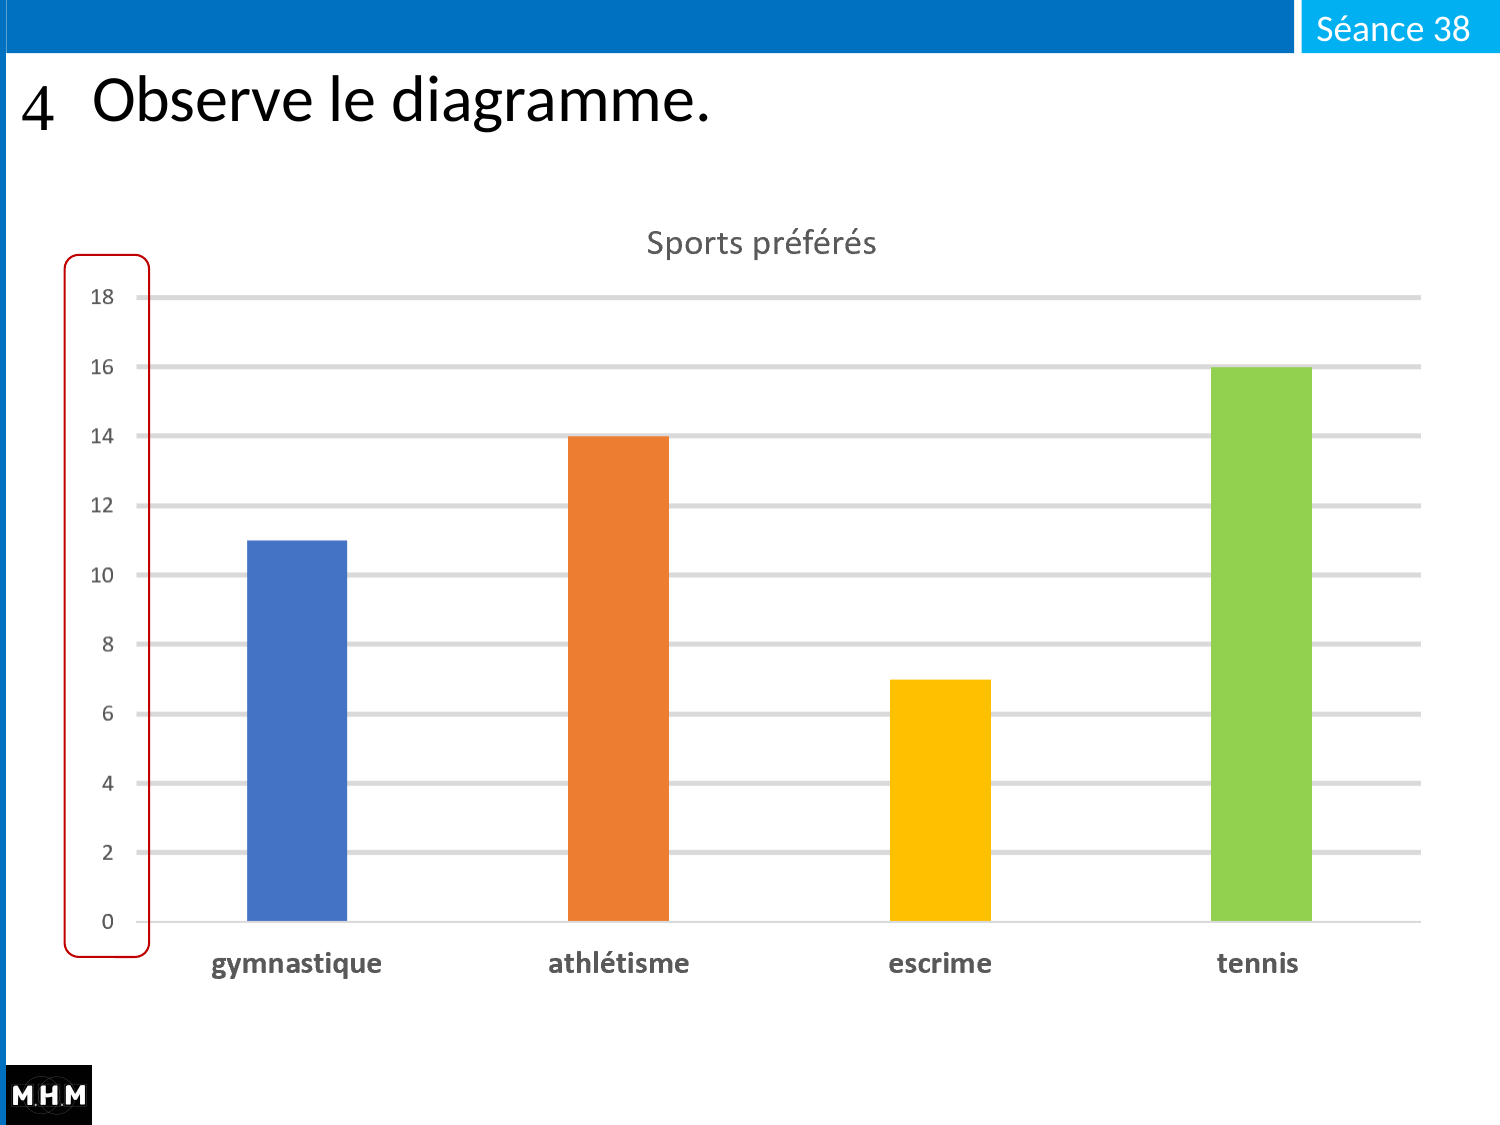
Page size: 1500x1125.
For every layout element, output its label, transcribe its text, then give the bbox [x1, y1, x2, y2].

title Observe le diagramme. [77, 57, 1470, 144]
text_box [63, 253, 79, 958]
picture [6, 1065, 92, 1125]
picture [79, 202, 1421, 992]
